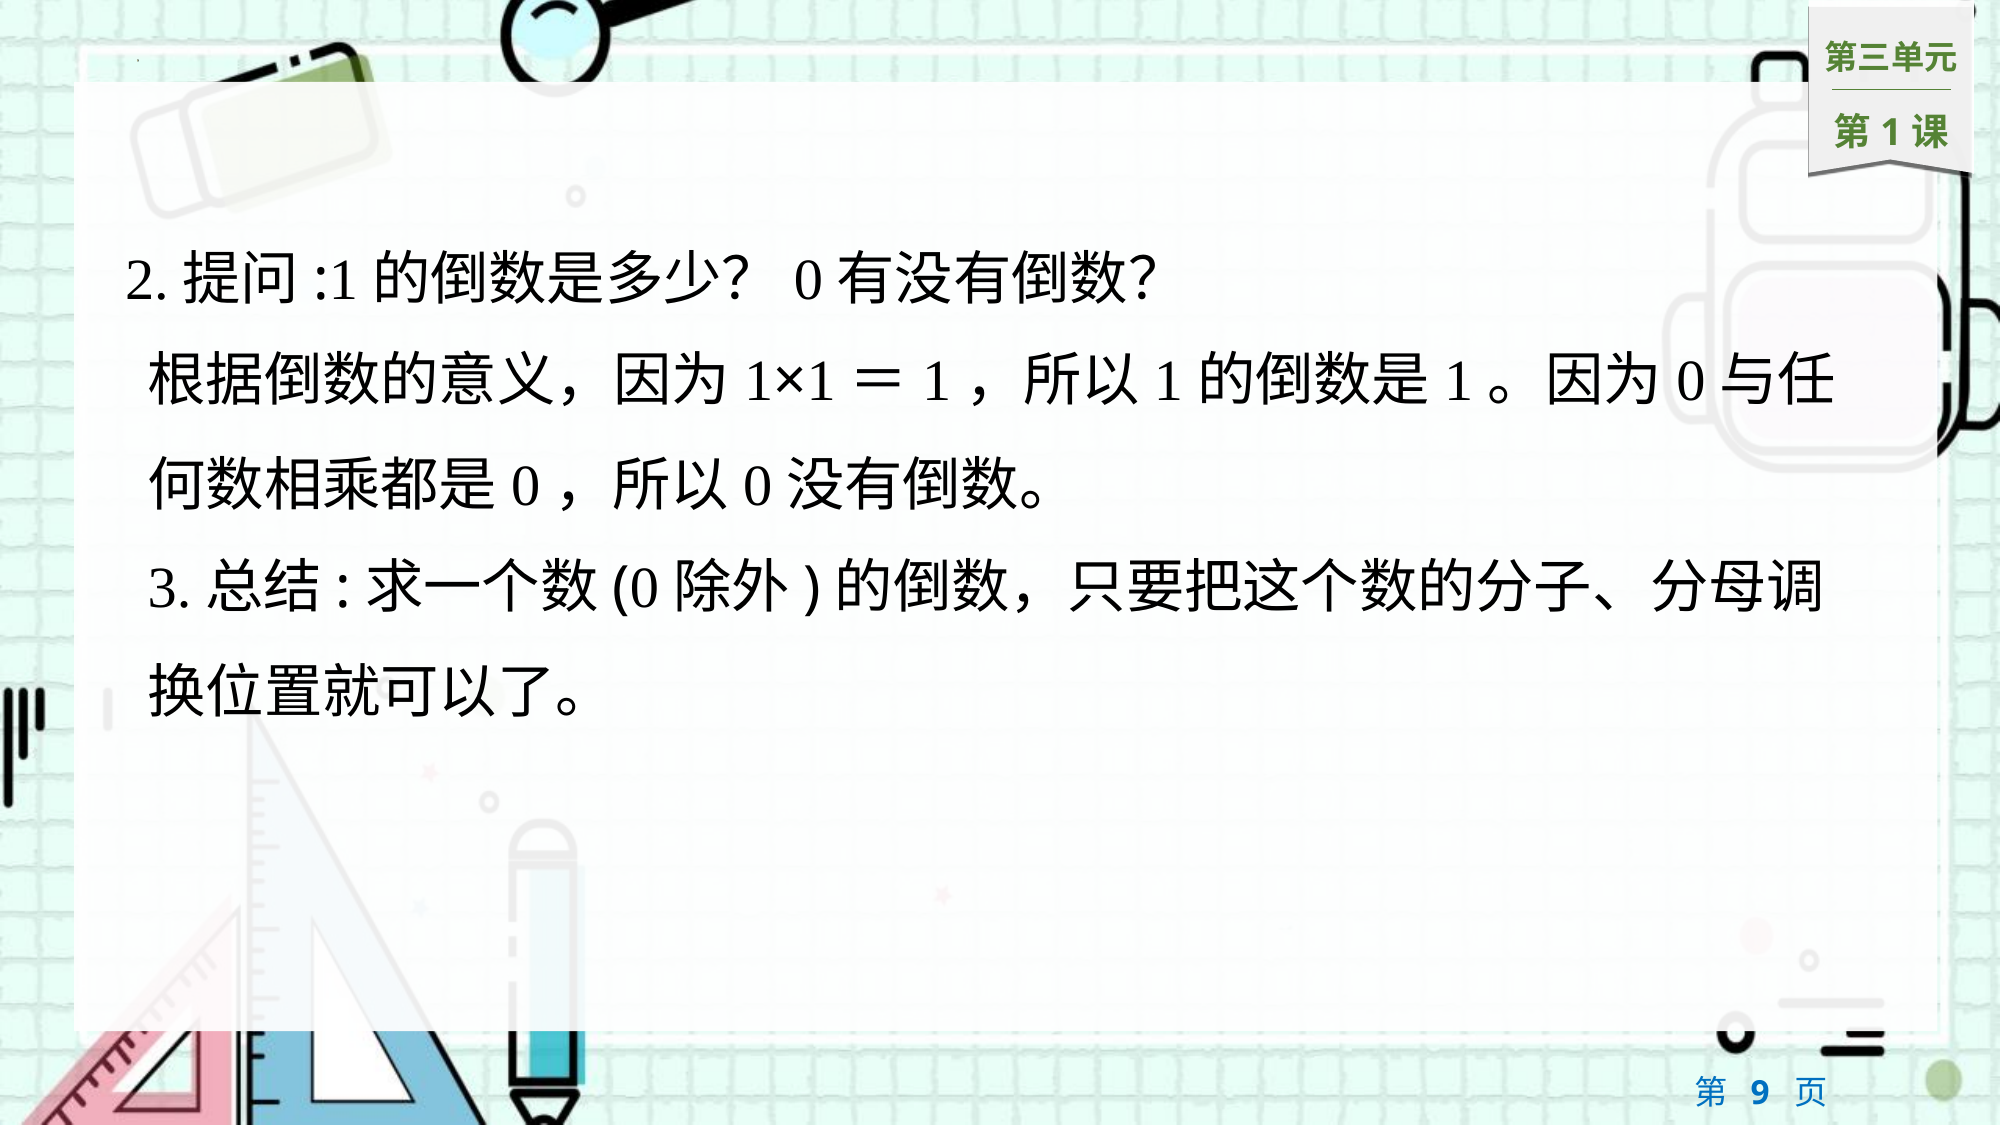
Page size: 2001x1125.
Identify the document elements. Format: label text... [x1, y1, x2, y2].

picture [0, 0, 2000, 1125]
text_box 根据倒数的意义，因为1×1＝1，所以1的倒数是1。因为0与任何数相乘都是0，所以0没有倒数。 [147, 307, 1853, 514]
picture [1938, 168, 1971, 176]
text_box 3.总结:求一个数(0除外)的倒数，只要把这个数的分子、分母调换位置就可以了。 [147, 514, 1853, 725]
text_box 2.提问:1的倒数是多少？0有没有倒数？ [125, 206, 1187, 312]
